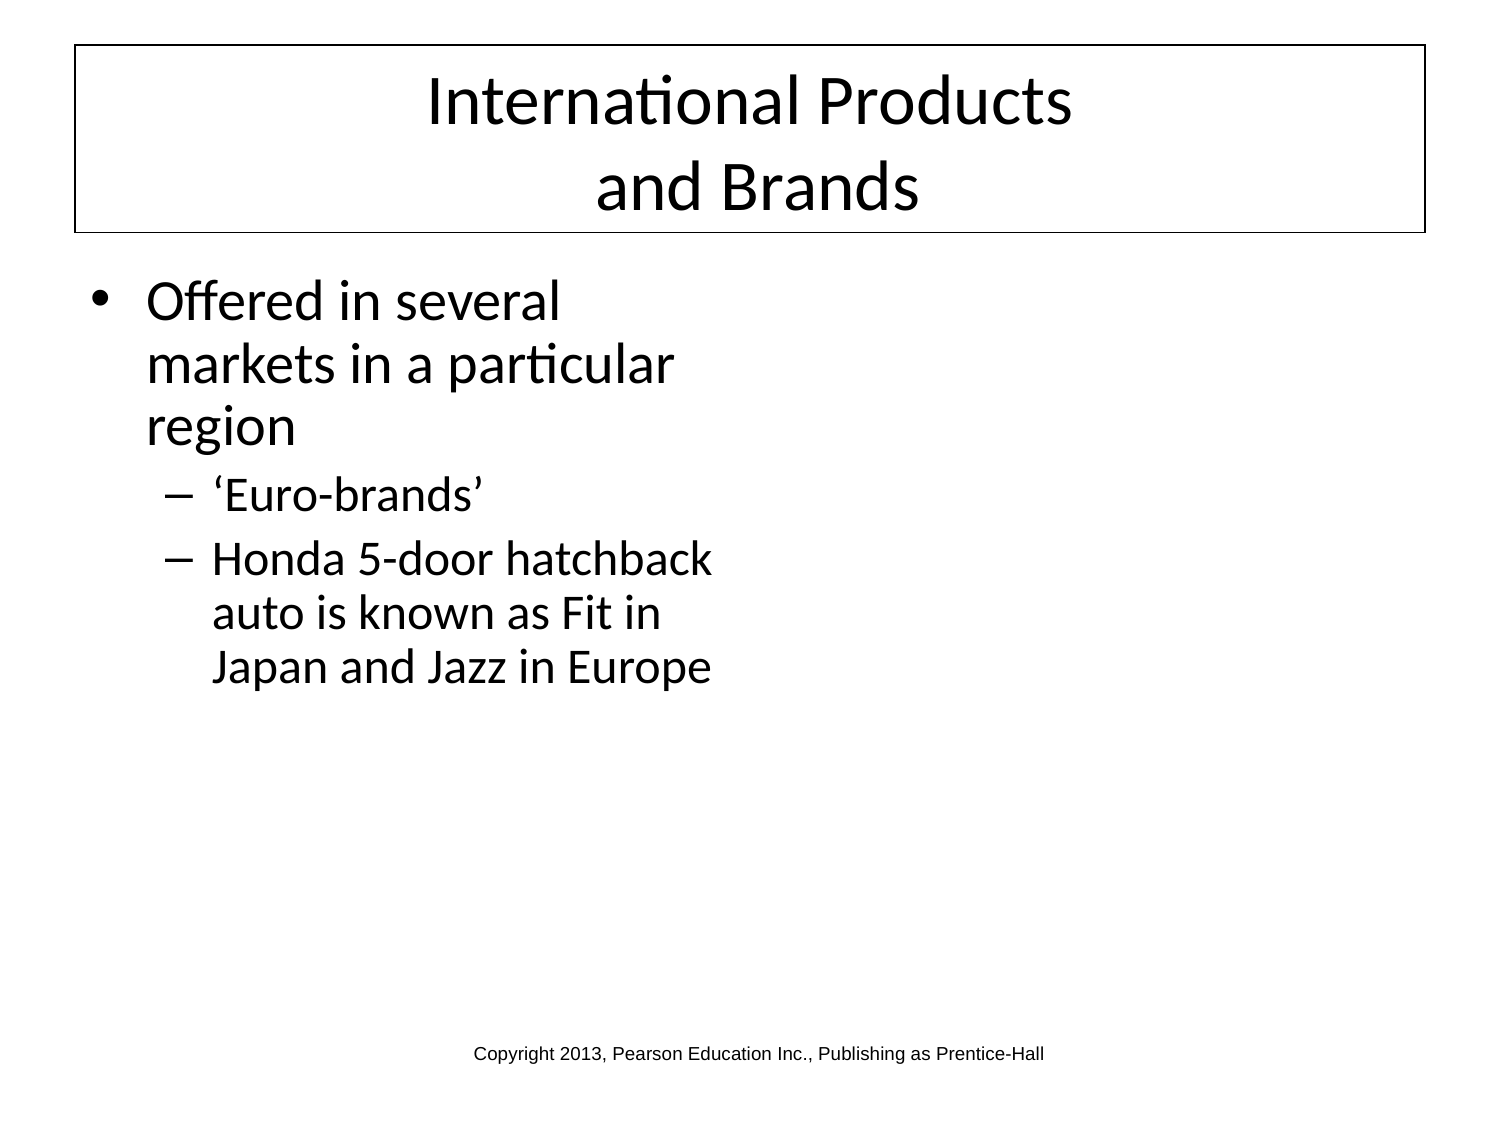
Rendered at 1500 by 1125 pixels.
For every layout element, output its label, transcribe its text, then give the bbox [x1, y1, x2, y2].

title International Products and Brands [74, 44, 1426, 233]
text_box Copyright 2013, Pearson Education Inc., Publishing as Prentice-Hall [459, 1033, 1059, 1094]
list Offered in several markets in a particular region ‘Euro-brands’ Honda 5-door hatchback auto is known as Fit in Japan and Jazz in Europe [74, 262, 738, 1006]
